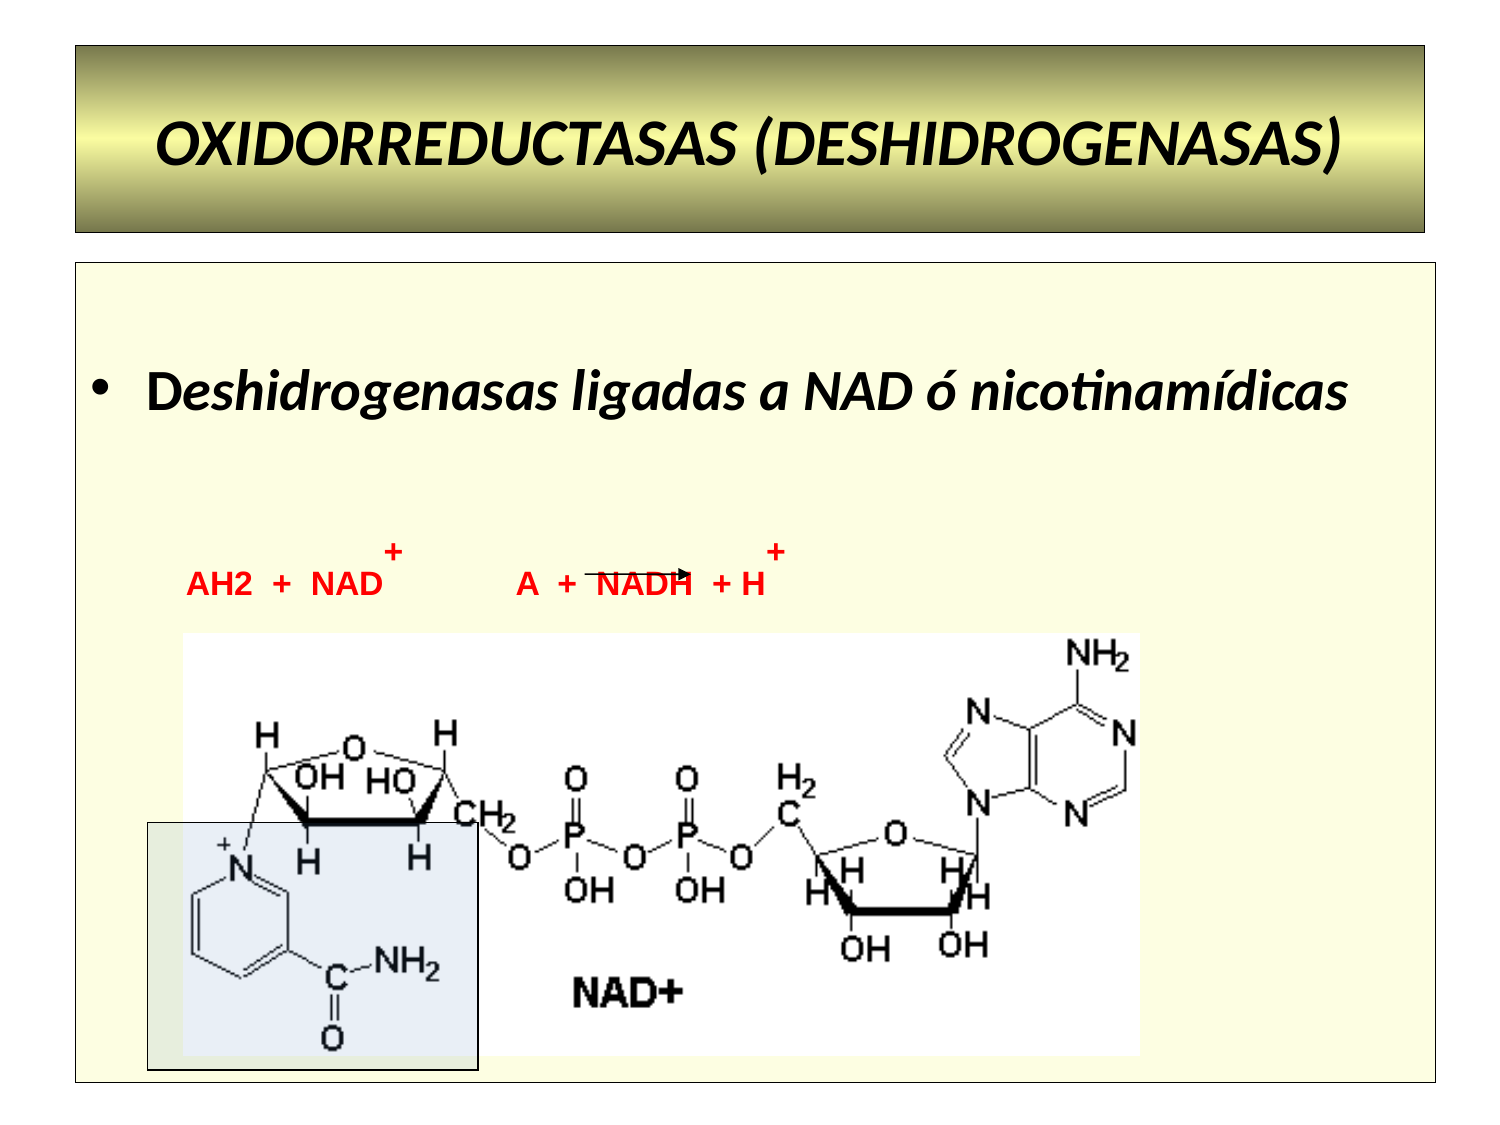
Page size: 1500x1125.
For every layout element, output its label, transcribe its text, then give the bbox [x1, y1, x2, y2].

text_box [147, 822, 479, 1071]
list Deshidrogenasas ligadas a NAD ó nicotinamídicas [75, 262, 1436, 1083]
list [182, 632, 1141, 1056]
title OXIDORREDUCTASAS (DESHIDROGENASAS) [75, 45, 1425, 233]
text_box AH2 + NAD+ A + NADH + H+ [171, 515, 1223, 610]
text_box [584, 568, 691, 581]
